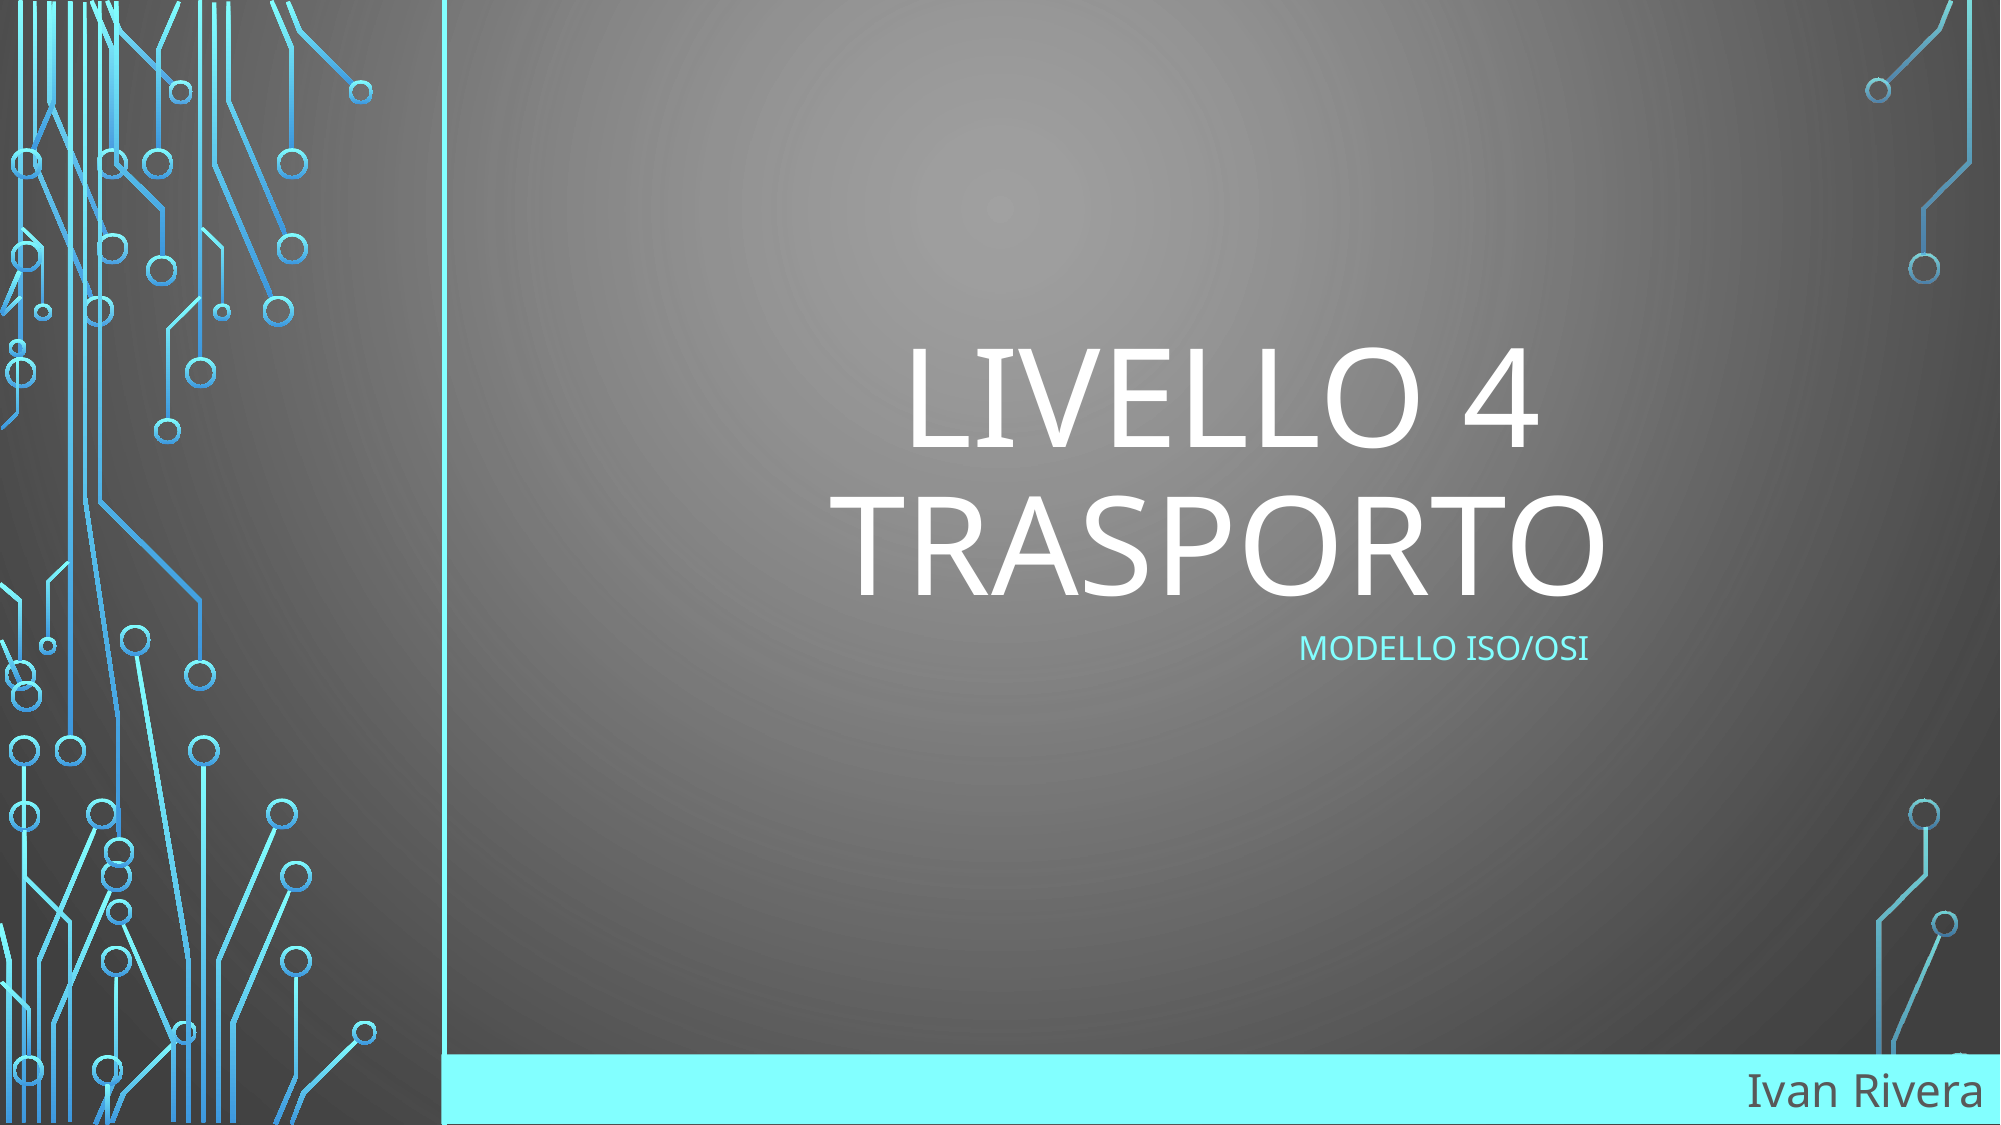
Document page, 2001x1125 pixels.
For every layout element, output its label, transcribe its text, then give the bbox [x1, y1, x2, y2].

text_box Ivan Rivera [445, 1054, 2000, 1124]
subtitle Modello iso/osi [999, 603, 1889, 683]
title Livello 4 Trasporto [445, 310, 2000, 643]
